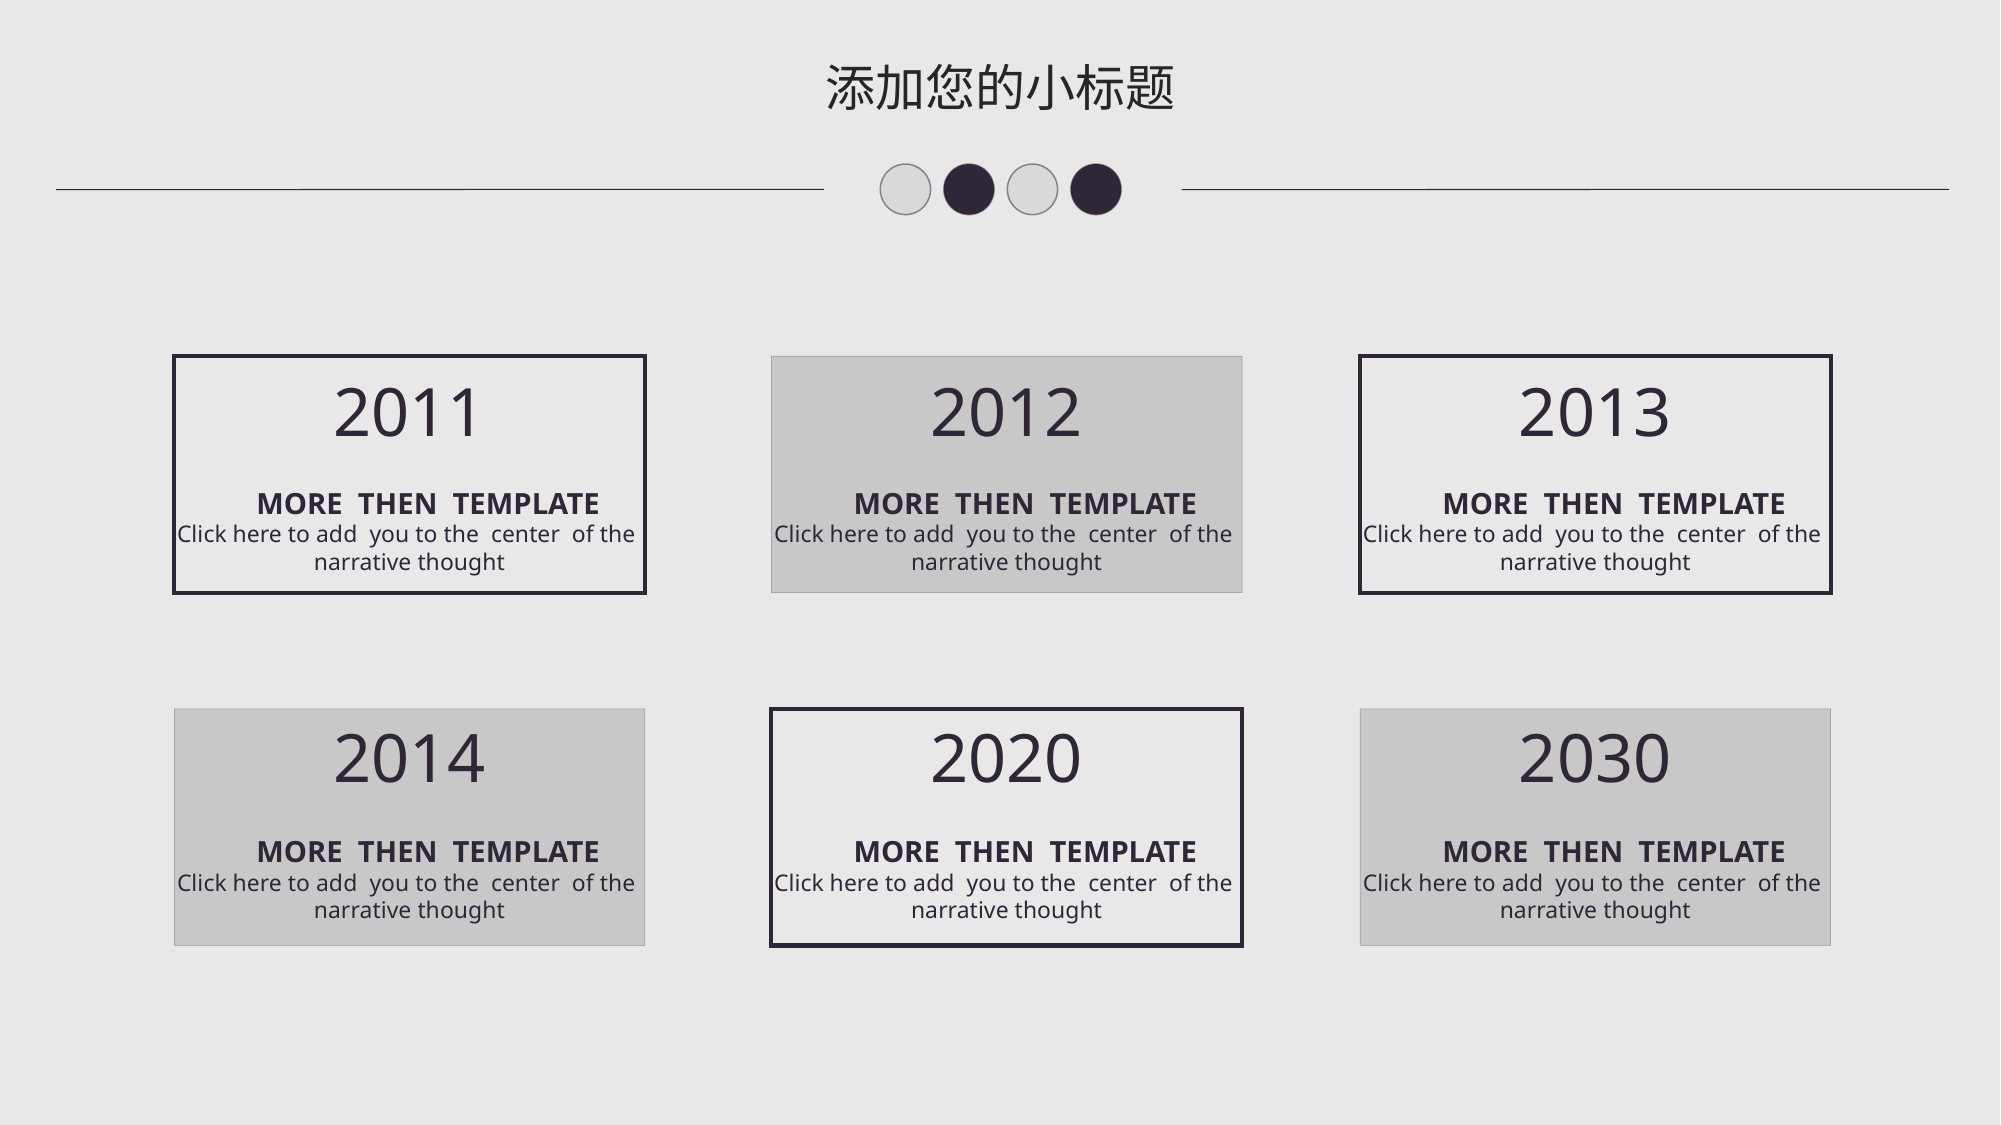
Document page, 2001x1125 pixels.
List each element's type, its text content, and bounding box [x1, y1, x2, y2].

text_box [174, 931, 645, 946]
text_box [1360, 931, 1831, 946]
text_box [1360, 708, 1831, 826]
text_box [771, 931, 1242, 946]
text_box [174, 583, 645, 593]
text_box [174, 708, 645, 826]
text_box [771, 356, 1243, 477]
text_box MORE THEN TEMPLATE Click here to add you to the center of the narrative thought [1347, 826, 1843, 931]
text_box [1360, 583, 1831, 593]
text_box [771, 583, 1243, 593]
text_box [1360, 356, 1831, 477]
text_box MORE THEN TEMPLATE Click here to add you to the center of the narrative thought [162, 826, 657, 931]
text_box MORE THEN TEMPLATE Click here to add you to the center of the narrative thought [759, 477, 1254, 583]
text_box MORE THEN TEMPLATE Click here to add you to the center of the narrative thought [759, 826, 1254, 931]
text_box 2020 [915, 708, 1098, 804]
text_box MORE THEN TEMPLATE Click here to add you to the center of the narrative thought [1347, 477, 1843, 583]
text_box 2014 [318, 708, 501, 804]
text_box [174, 356, 645, 477]
text_box 2011 [318, 362, 501, 458]
text_box MORE THEN TEMPLATE Click here to add you to the center of the narrative thought [162, 477, 657, 583]
text_box 2012 [915, 362, 1098, 458]
text_box 2030 [1504, 708, 1687, 804]
text_box 2013 [1504, 362, 1687, 458]
text_box [771, 708, 1242, 826]
text_box 添加您的小标题 [810, 49, 1190, 124]
